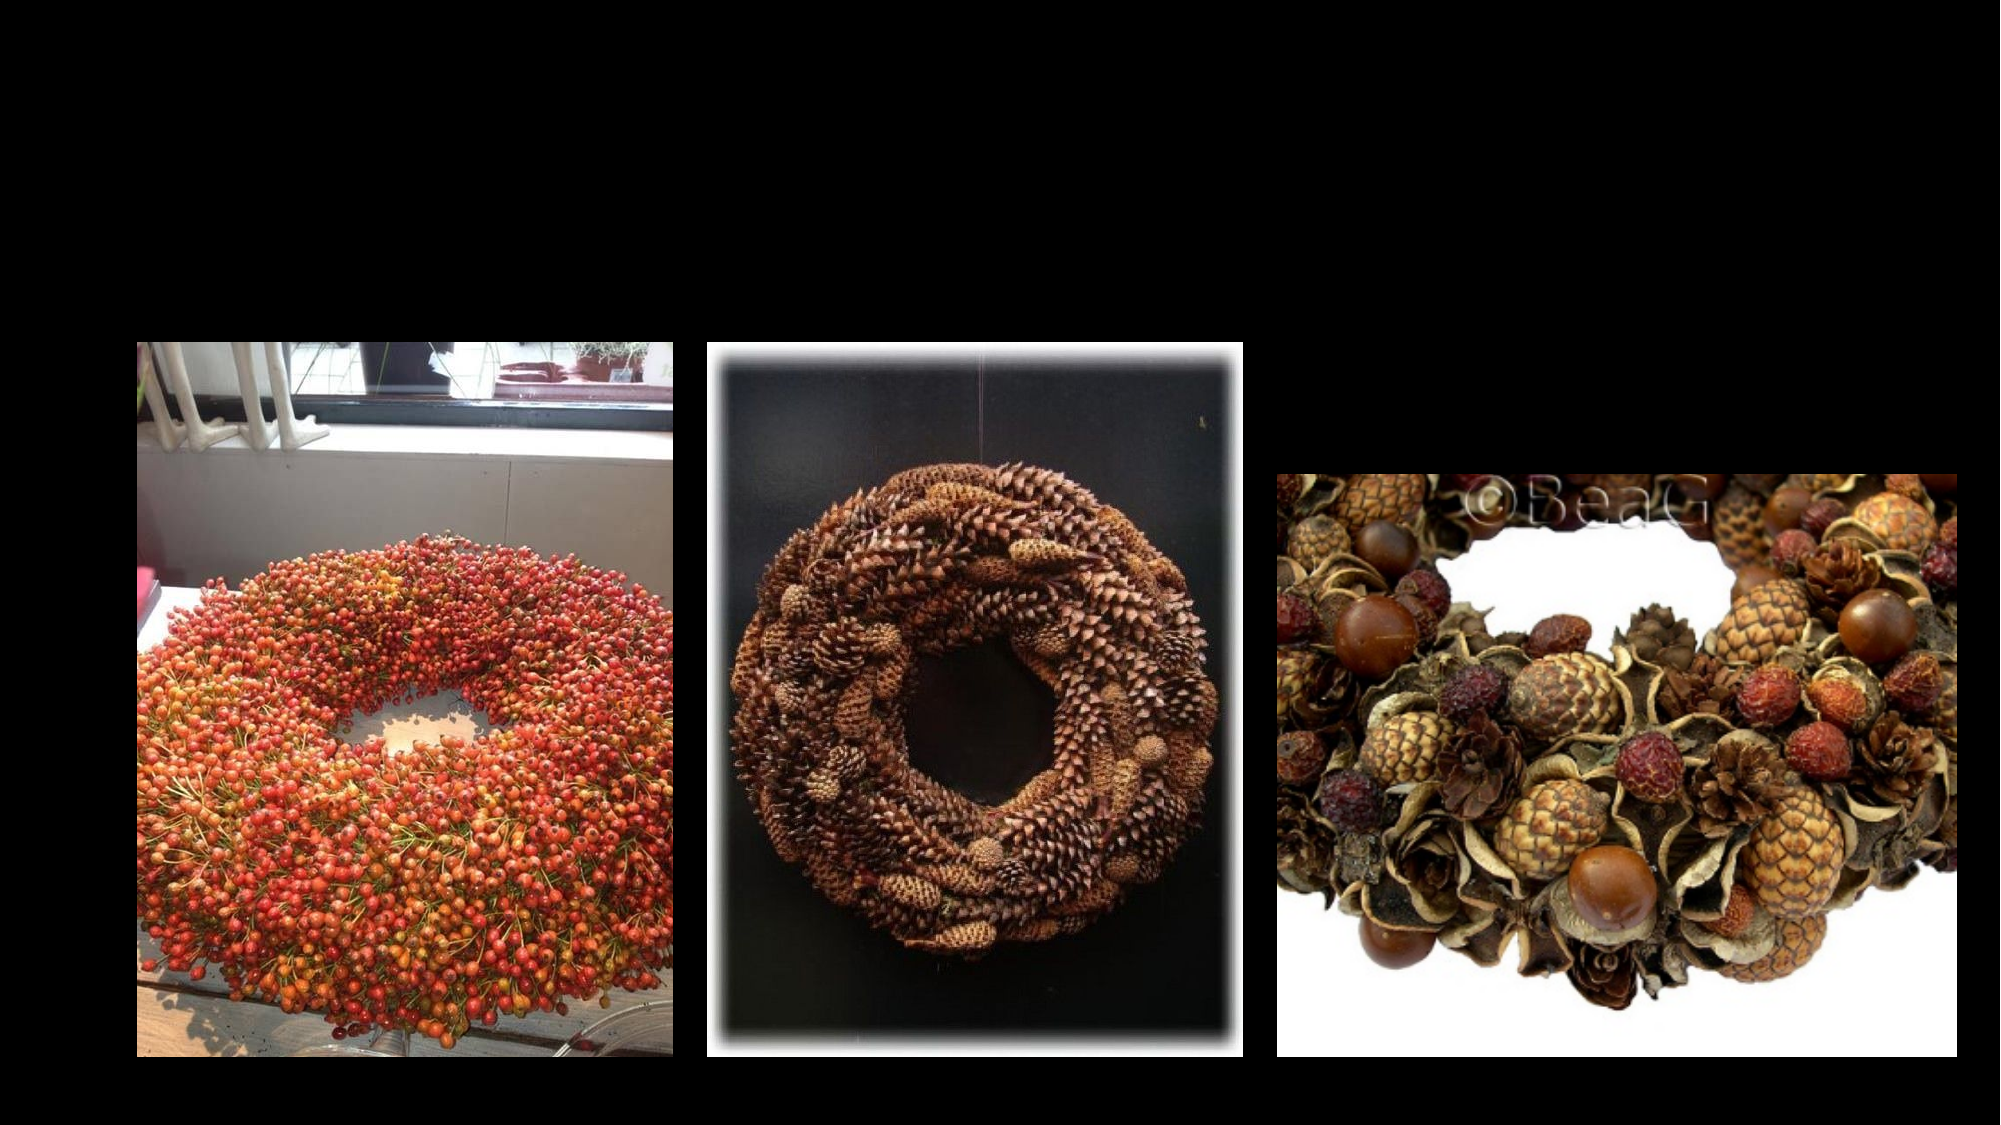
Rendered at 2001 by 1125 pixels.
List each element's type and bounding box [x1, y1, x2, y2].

picture [1277, 474, 1957, 1057]
picture [707, 342, 1243, 1057]
list [137, 342, 673, 1057]
